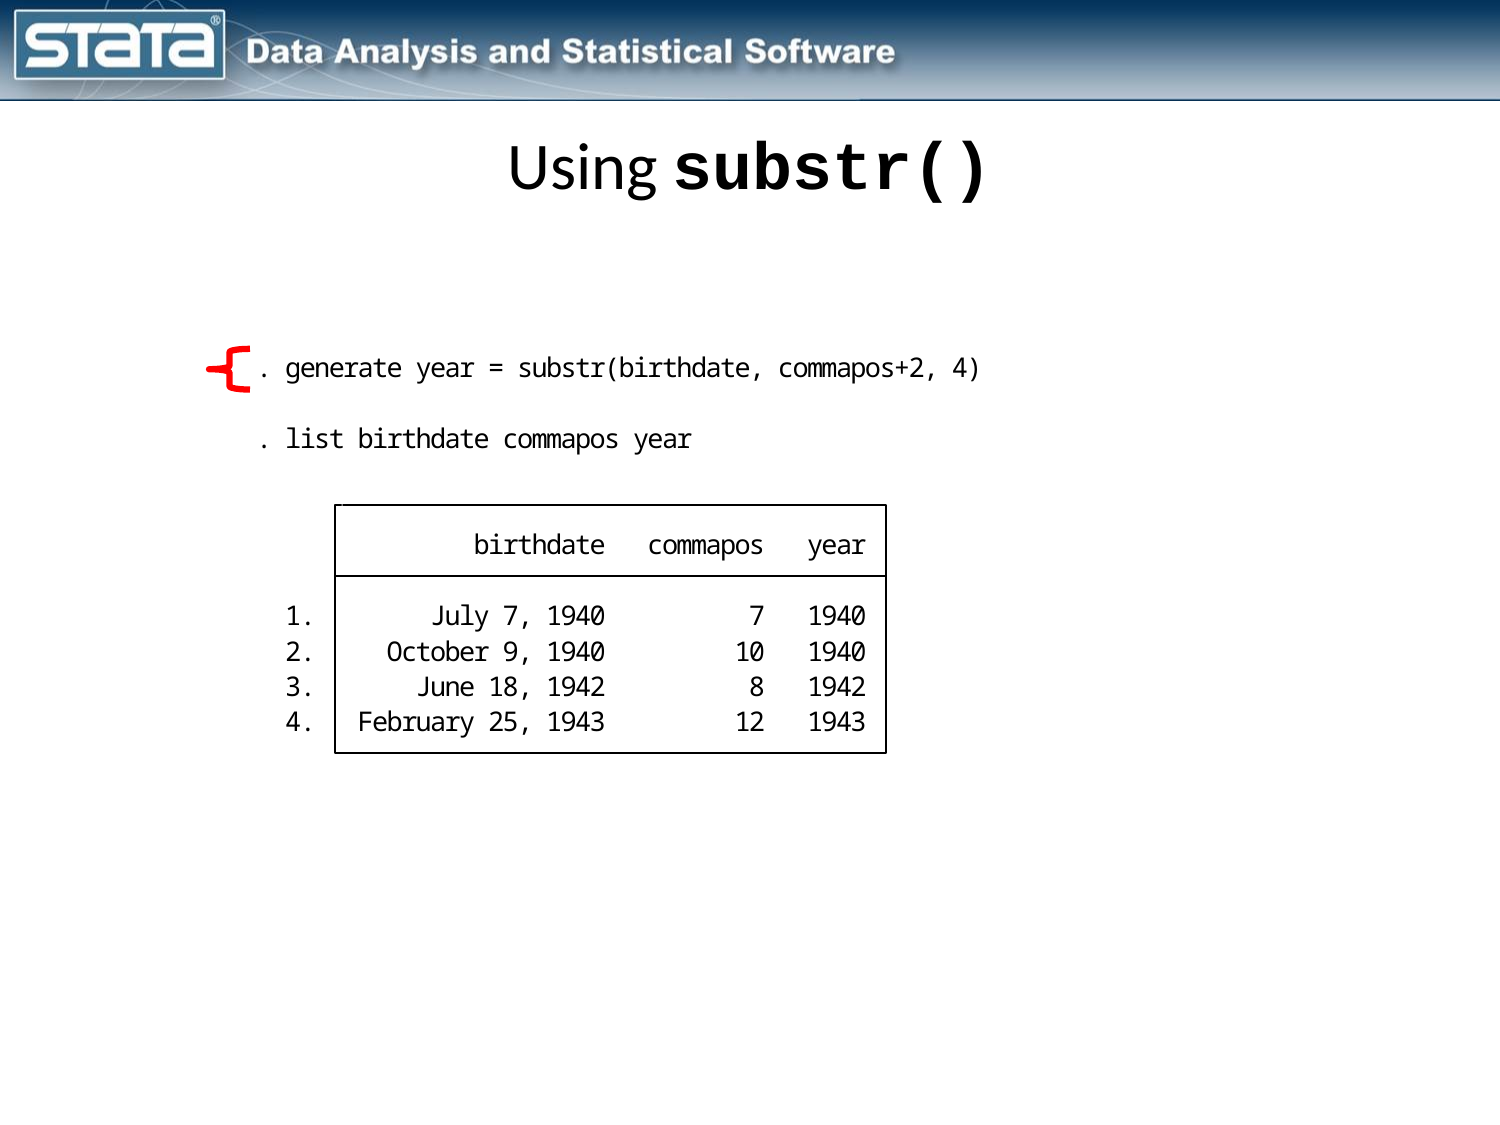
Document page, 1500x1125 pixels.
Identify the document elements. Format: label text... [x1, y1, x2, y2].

text_box [208, 348, 248, 391]
title Using substr() [0, 99, 1500, 225]
picture [249, 348, 1016, 774]
picture [0, 0, 1500, 99]
